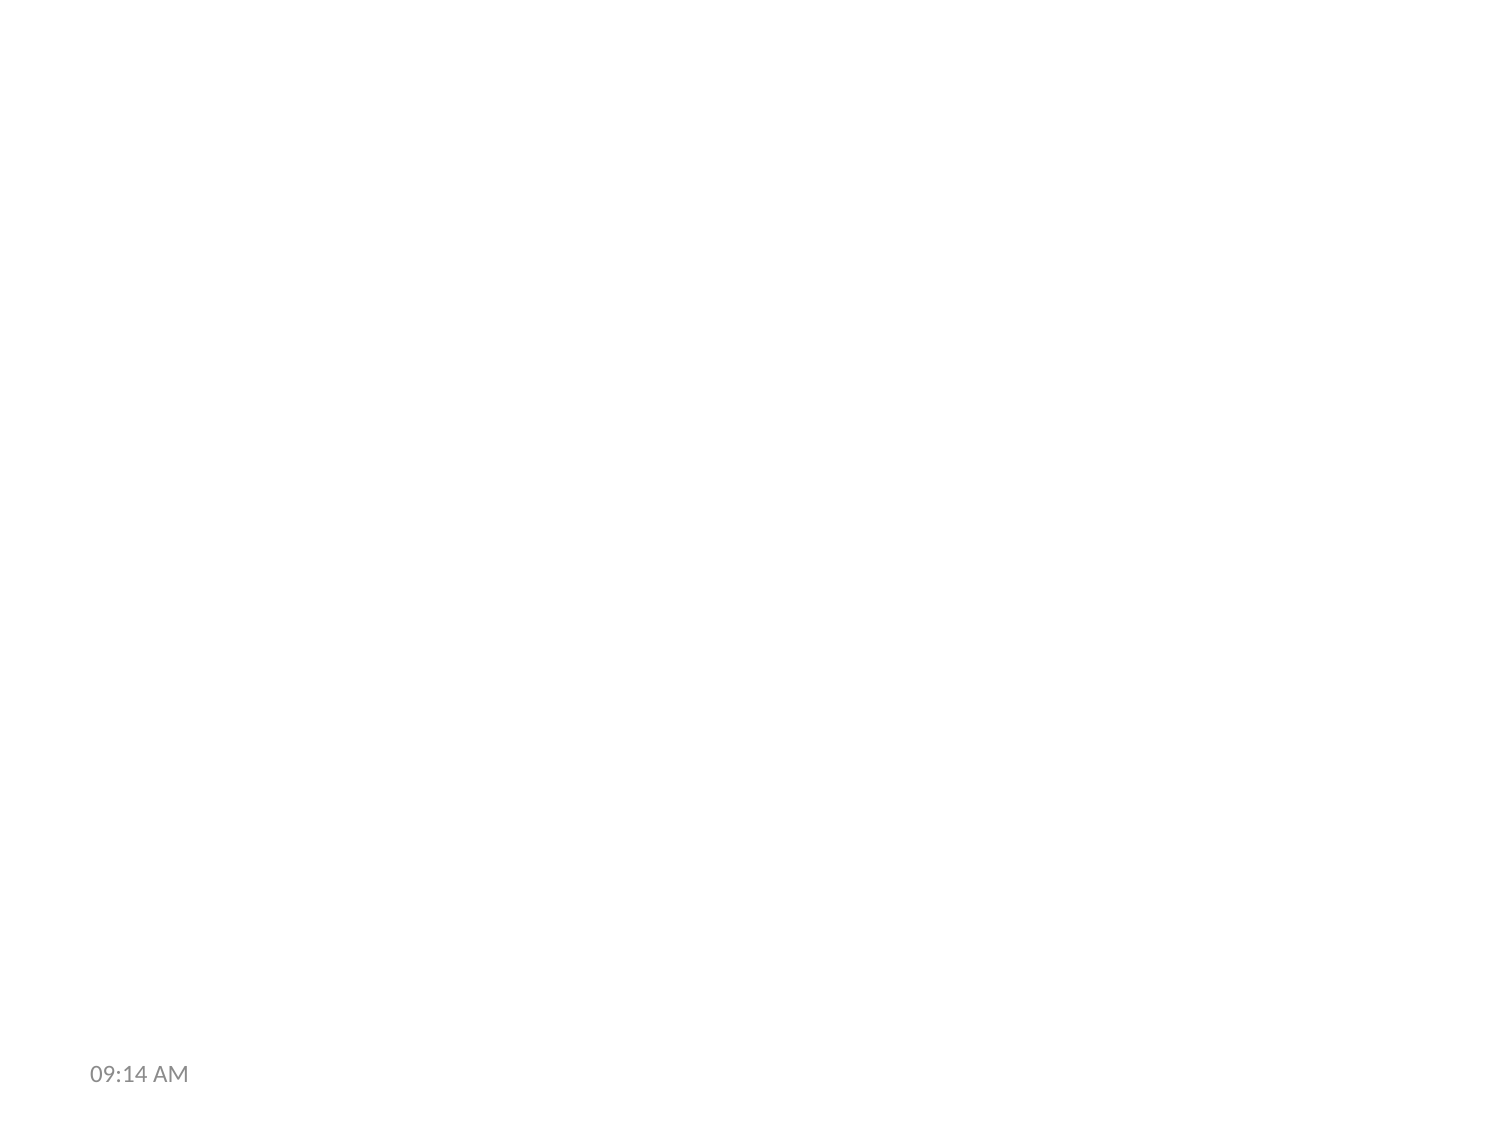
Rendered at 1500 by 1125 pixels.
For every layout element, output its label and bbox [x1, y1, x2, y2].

slide_number [75, 1042, 425, 1103]
